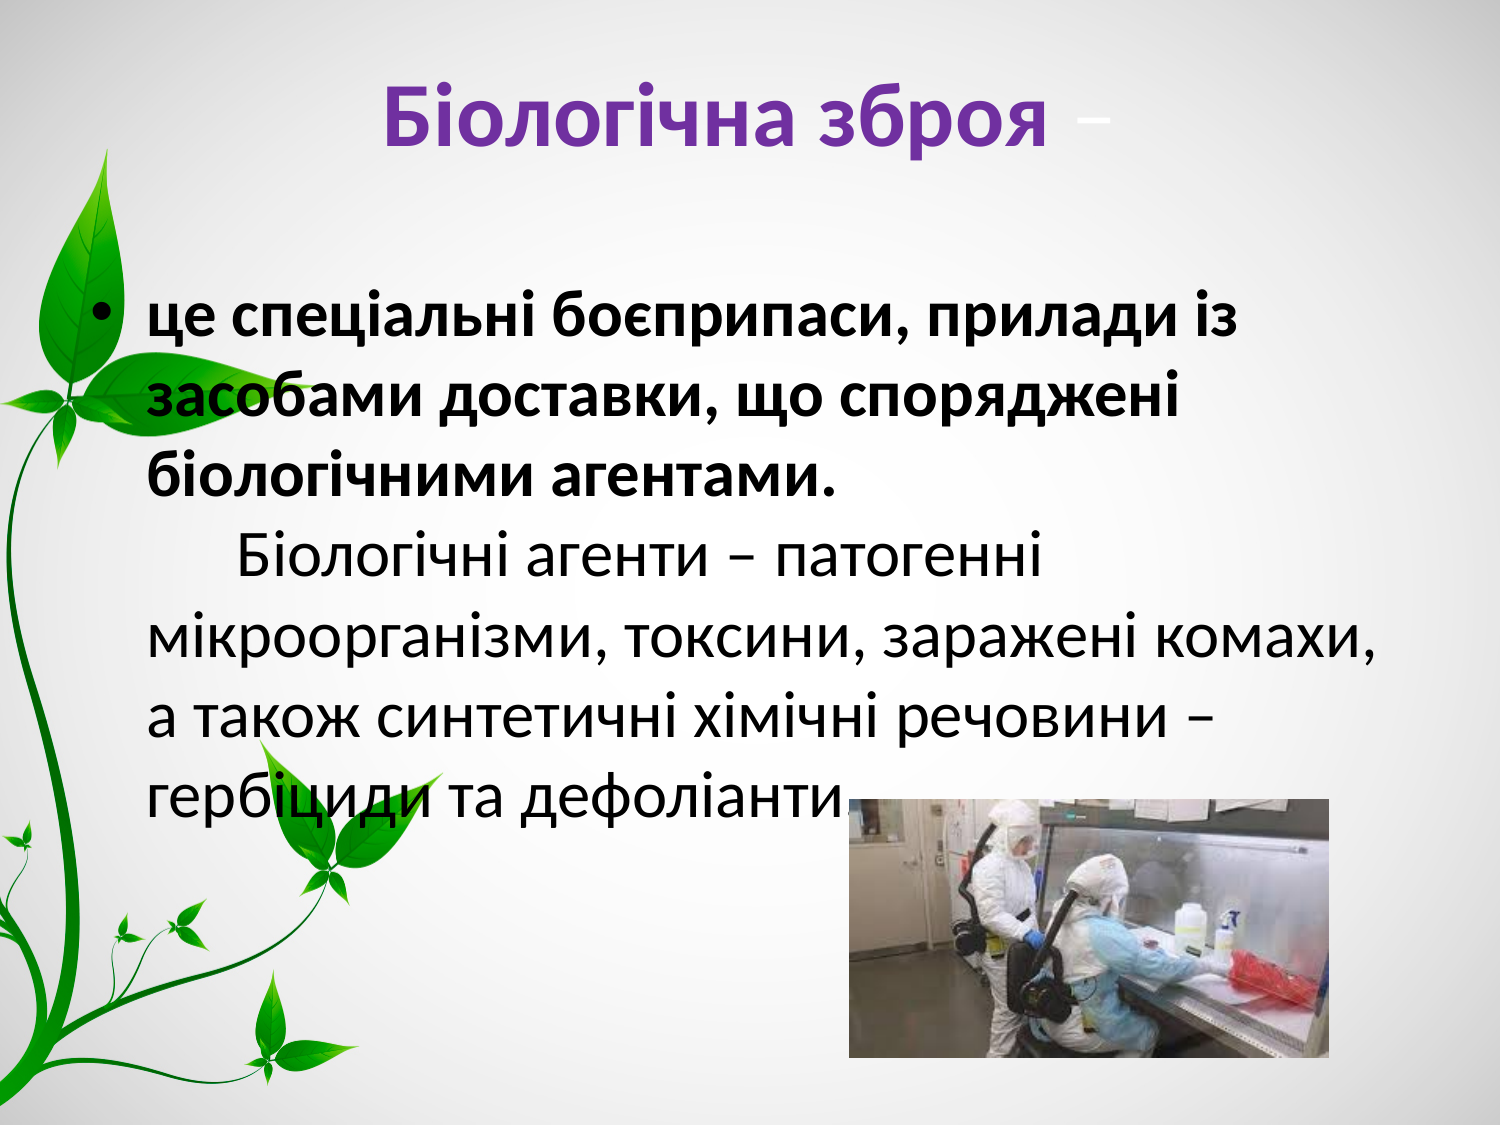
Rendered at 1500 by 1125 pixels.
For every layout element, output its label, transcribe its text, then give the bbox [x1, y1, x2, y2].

list це спеціальні боєприпаси, прилади із засобами доставки, що споряджені біологічними агентами. Біологічні агенти – патогенні мікроорганізми, токсини, заражені комахи, а також синтетичні хімічні речовини – гербіциди та дефоліанти. [75, 262, 1425, 1005]
picture [0, 0, 1500, 1125]
title Біологічна зброя – [75, 24, 1425, 195]
